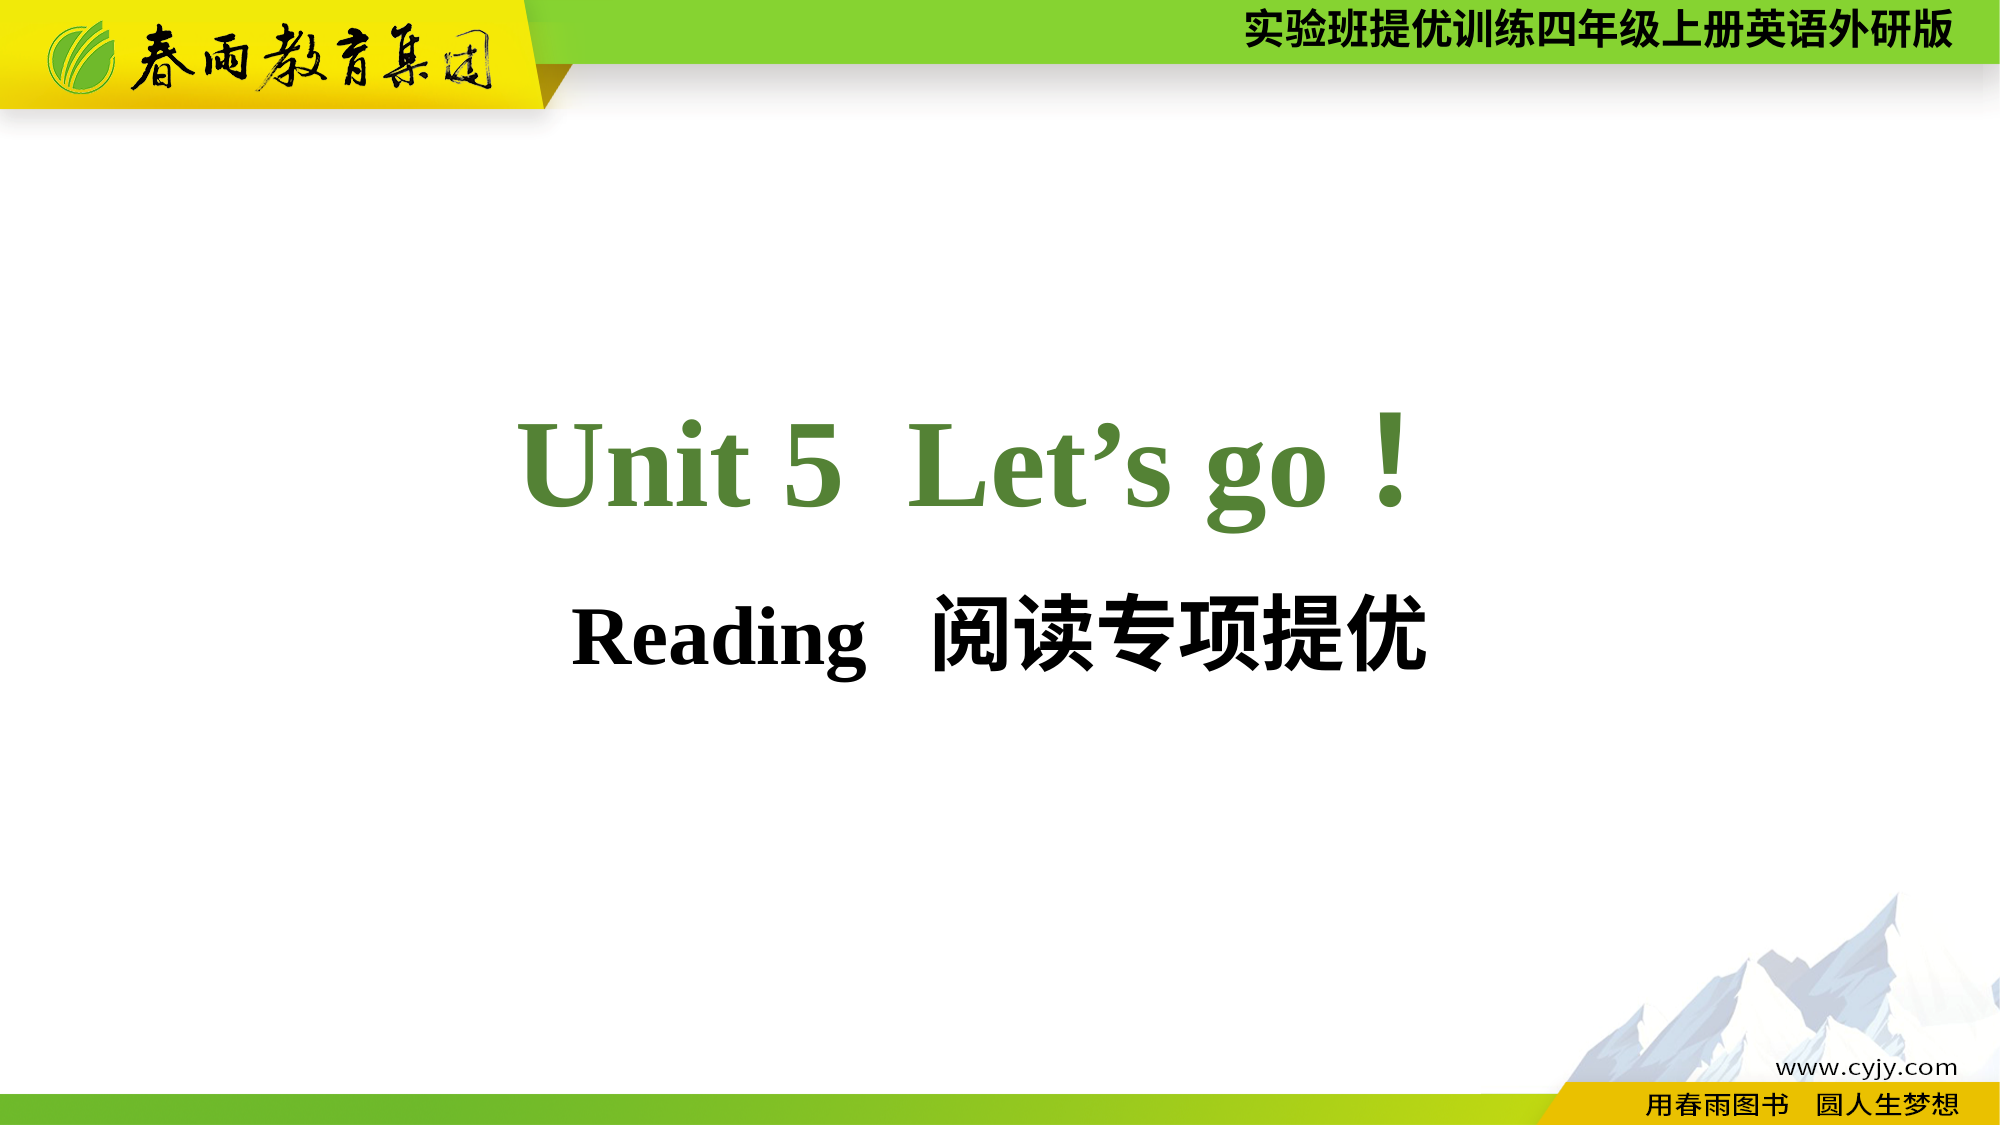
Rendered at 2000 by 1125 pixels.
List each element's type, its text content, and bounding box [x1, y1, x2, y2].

picture [0, 0, 2000, 298]
text_box Unit 5 Let’s go！ Reading 阅读专项提优 [0, 298, 2000, 689]
picture [0, 689, 2000, 1125]
